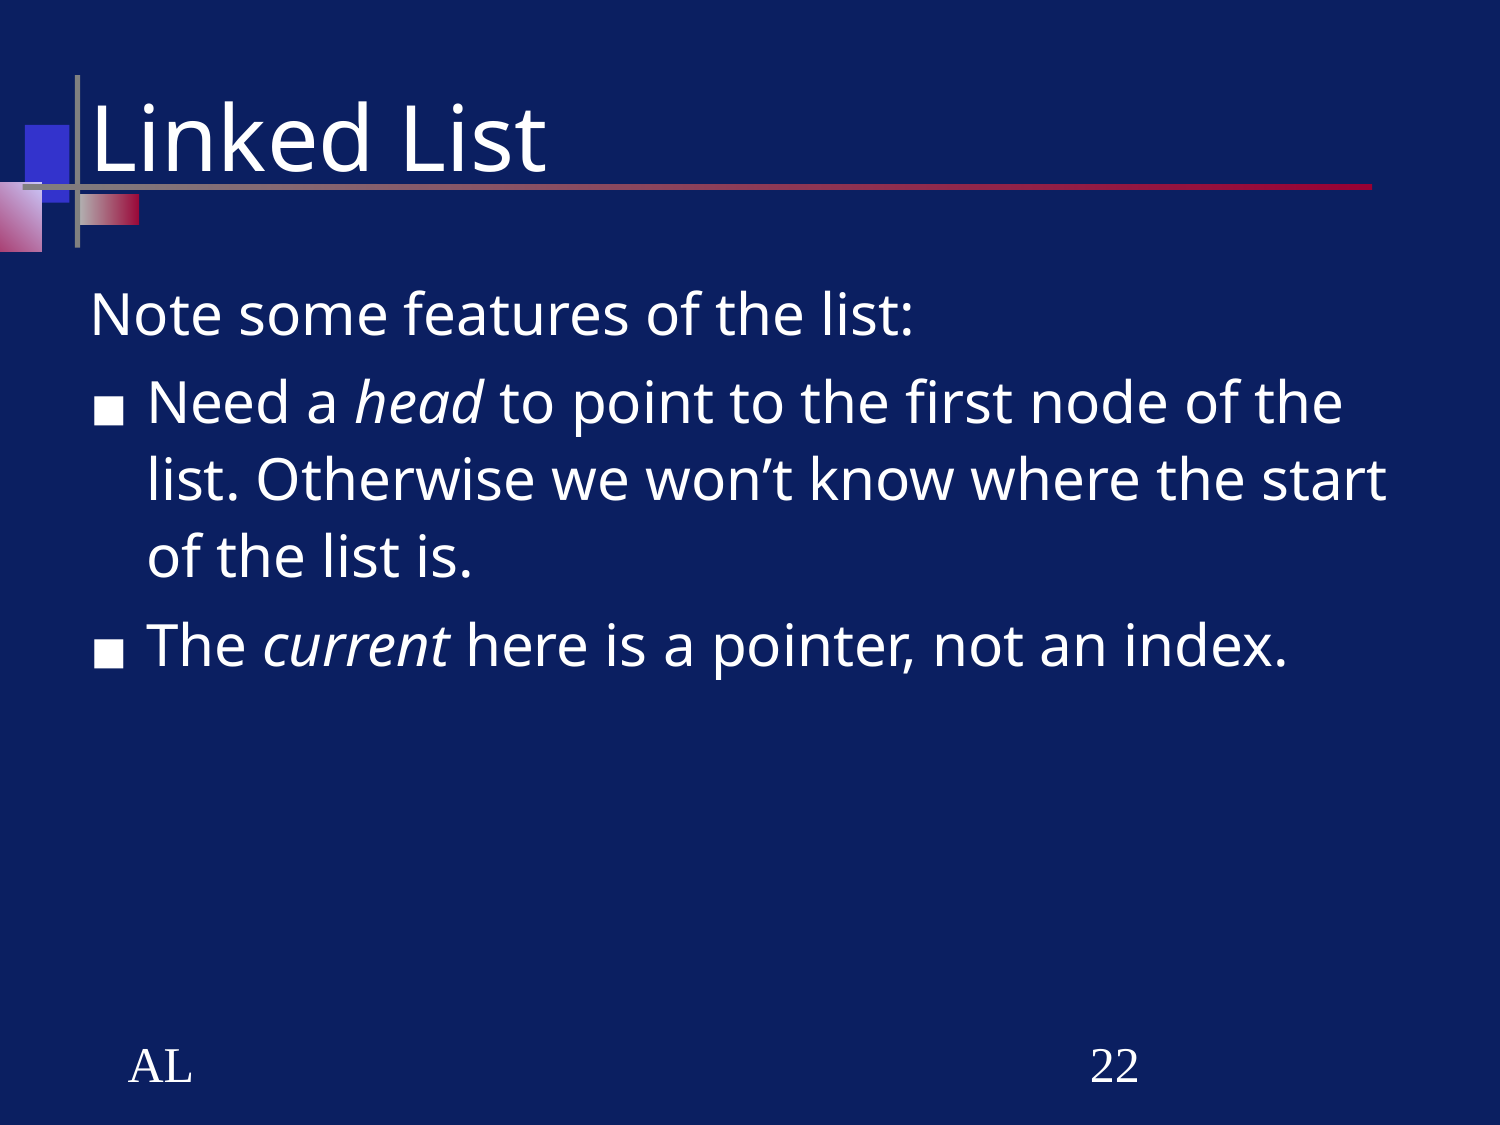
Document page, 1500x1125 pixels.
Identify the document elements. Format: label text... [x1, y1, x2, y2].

slide_number AL [112, 1038, 425, 1100]
slide_number ‹#› [1074, 1038, 1388, 1100]
title Linked List [74, 59, 1425, 210]
list Note some features of the list: Need a head to point to the first node of the list. Otherwise we won’t know where the start of the list is. The current here is a pointer, not an index. [74, 262, 1425, 1038]
